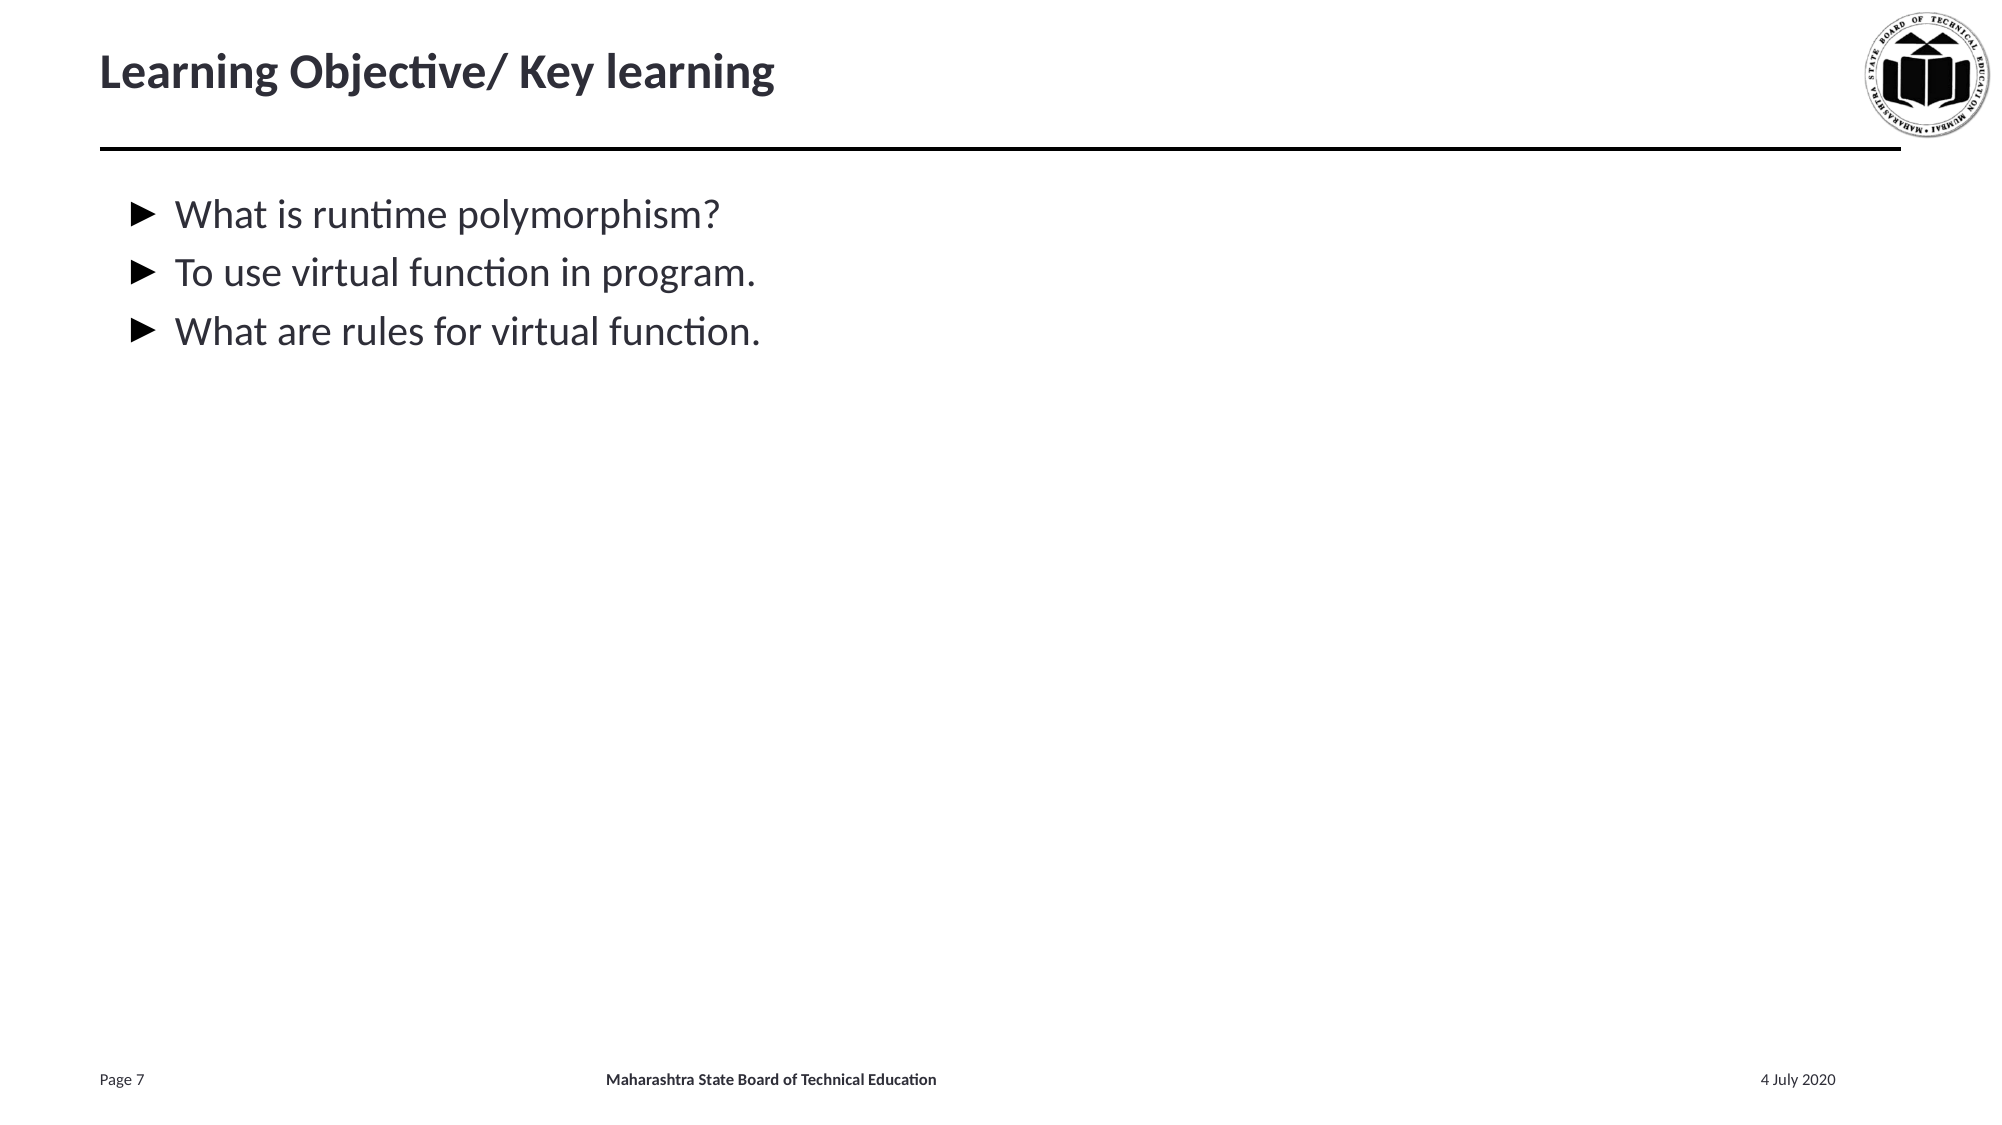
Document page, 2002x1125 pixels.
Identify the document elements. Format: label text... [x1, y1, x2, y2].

list What is runtime polymorphism? To use virtual function in program. What are rules for virtual function. [100, 186, 1901, 999]
title Learning Objective/ Key learning [100, 48, 1901, 146]
picture [1852, 0, 2001, 149]
